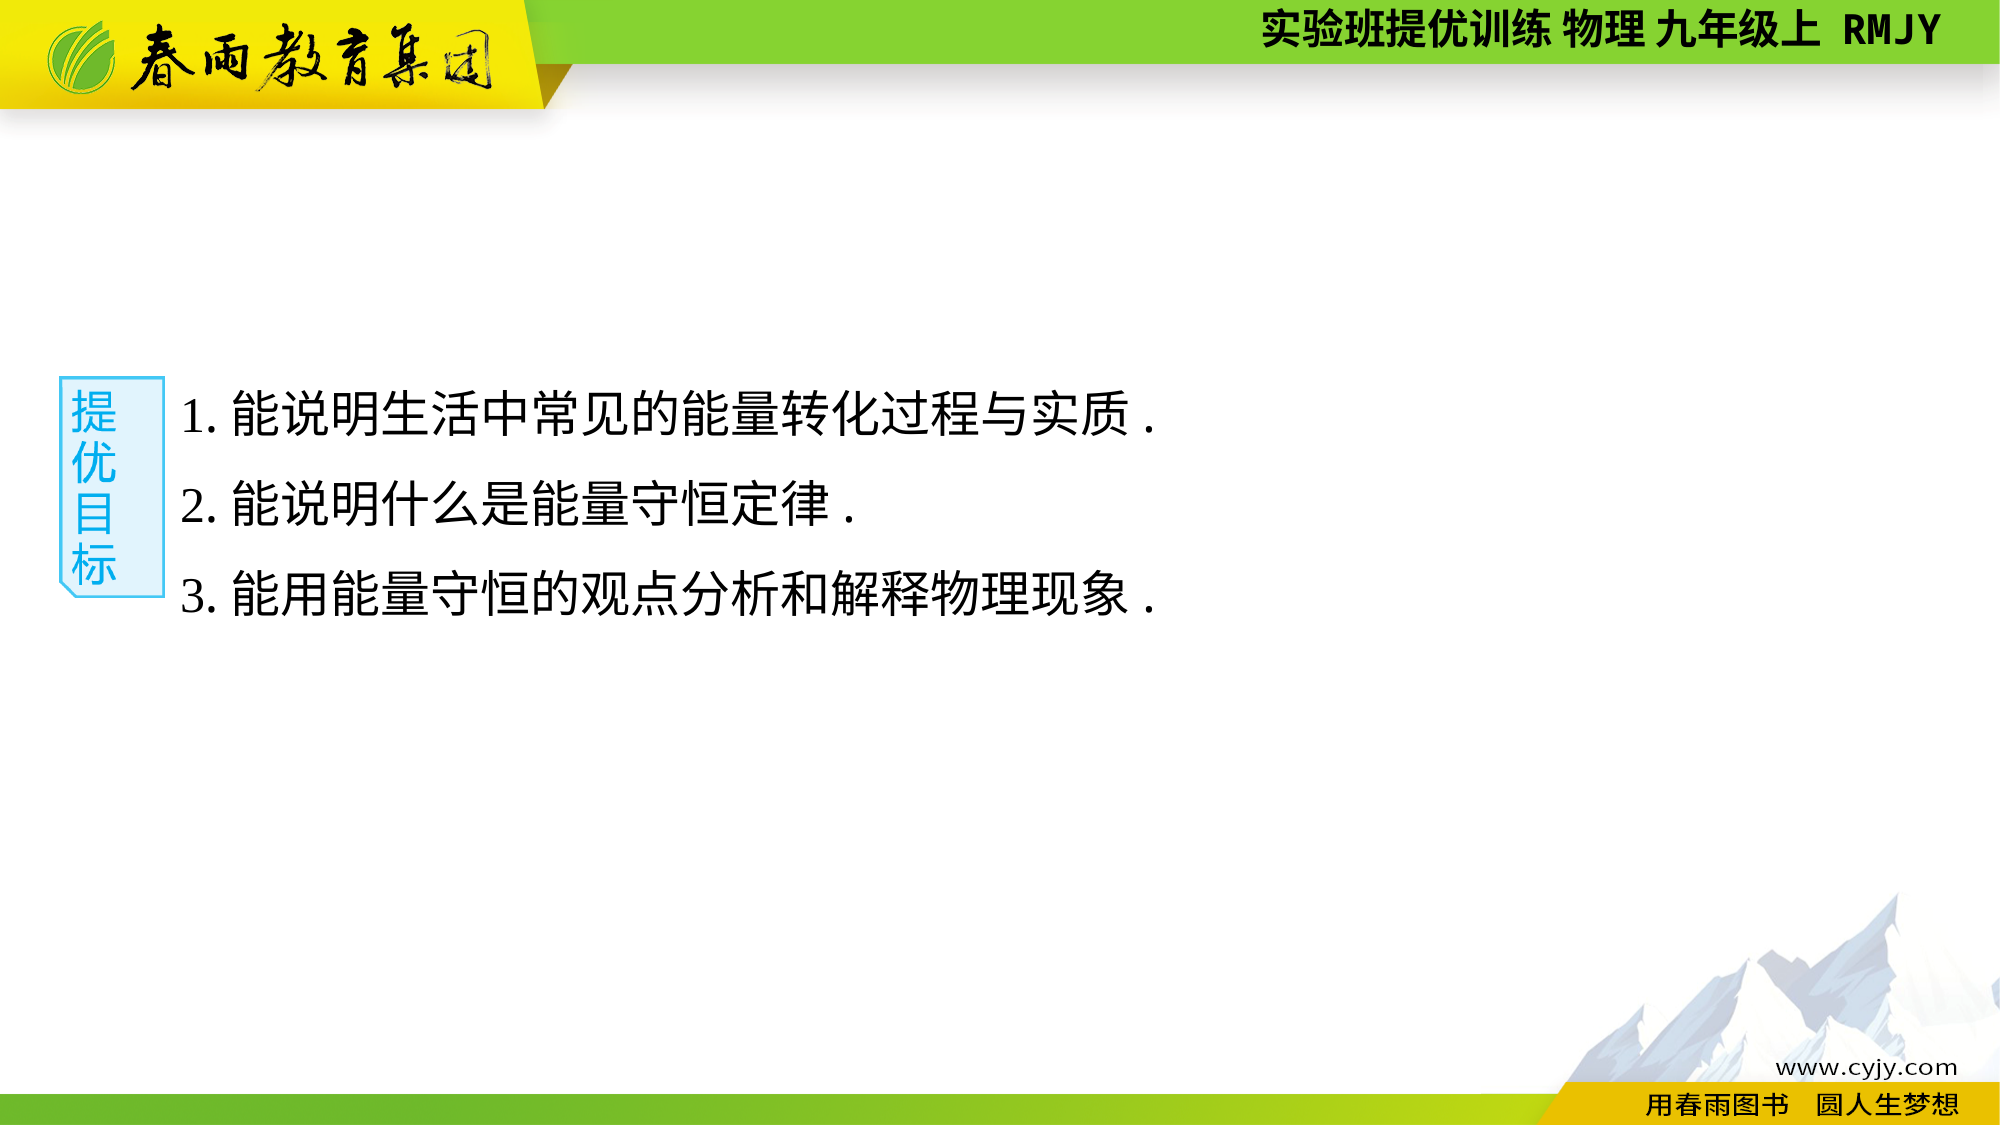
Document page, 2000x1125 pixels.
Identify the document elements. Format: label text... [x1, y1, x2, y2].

picture [0, 0, 2000, 1125]
list 1.能说明生活中常见的能量转化过程与实质. 2.能说明什么是能量守恒定律. 3.能用能量守恒的观点分析和解释物理现象. [165, 345, 1944, 622]
